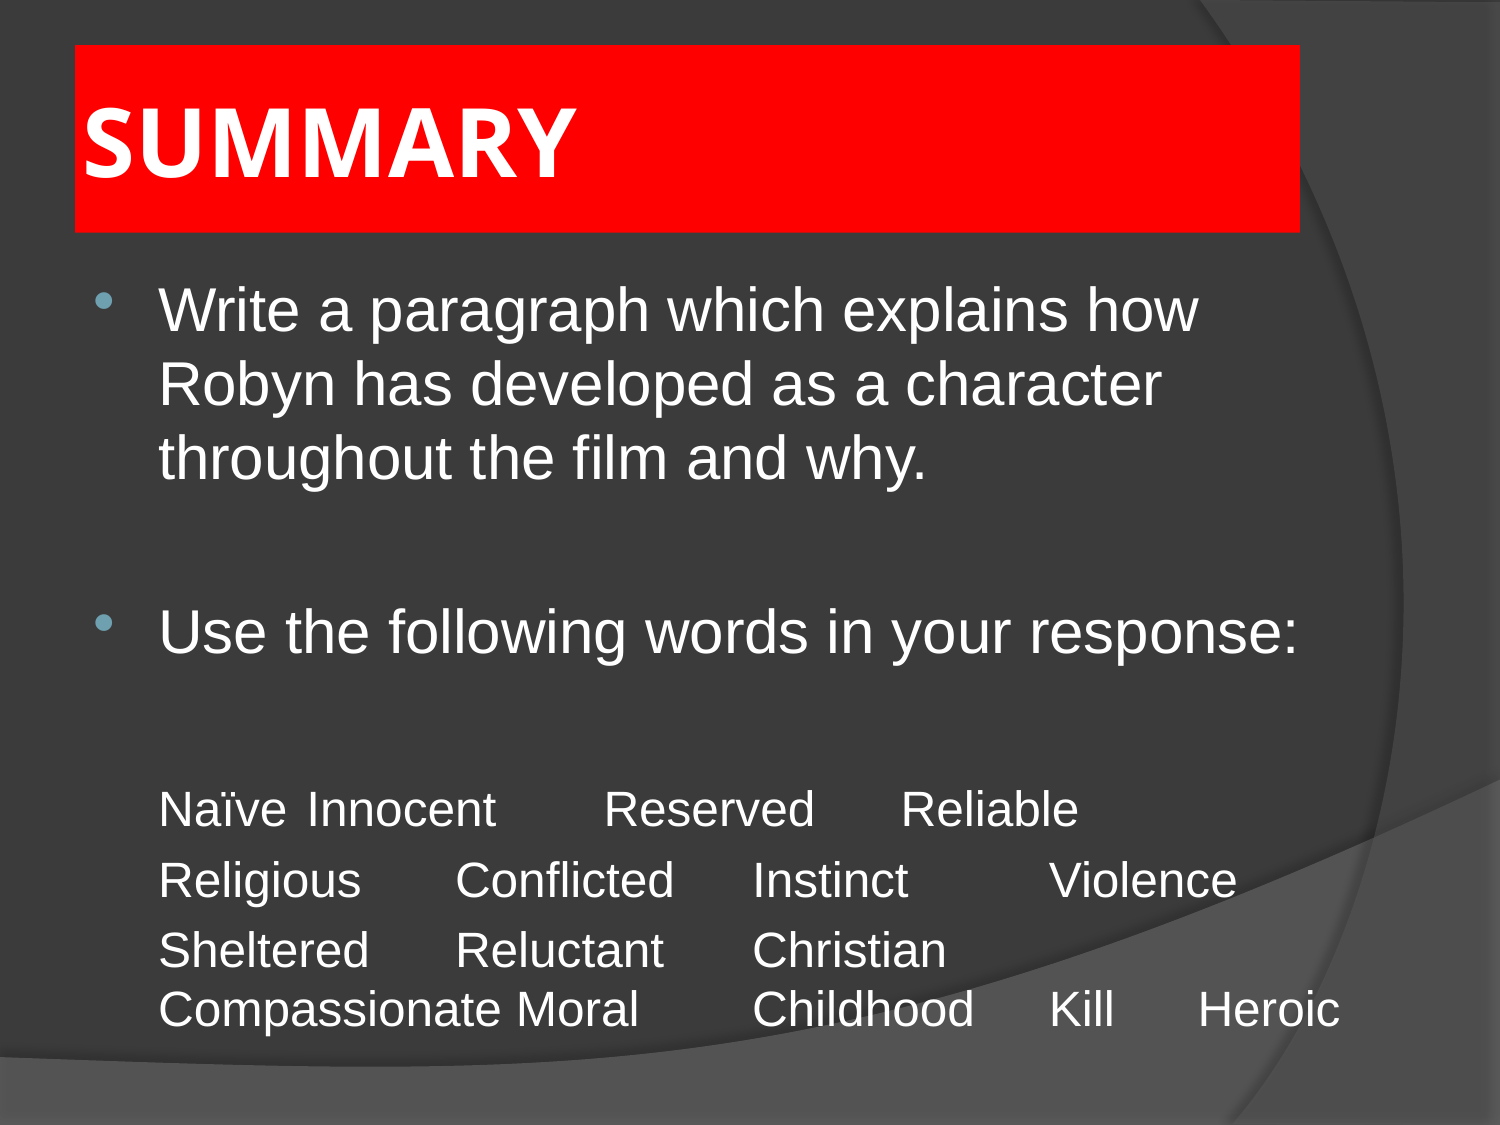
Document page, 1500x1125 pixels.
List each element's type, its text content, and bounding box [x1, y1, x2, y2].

title SUMMARY [75, 45, 1300, 233]
list Write a paragraph which explains how Robyn has developed as a character throughout the film and why. Use the following words in your response: Naïve Innocent Reserved Reliable Religious Conflicted Instinct Violence Sheltered Reluctant Christian Compassionate Moral Childhood Kill Heroic [75, 262, 1365, 1071]
